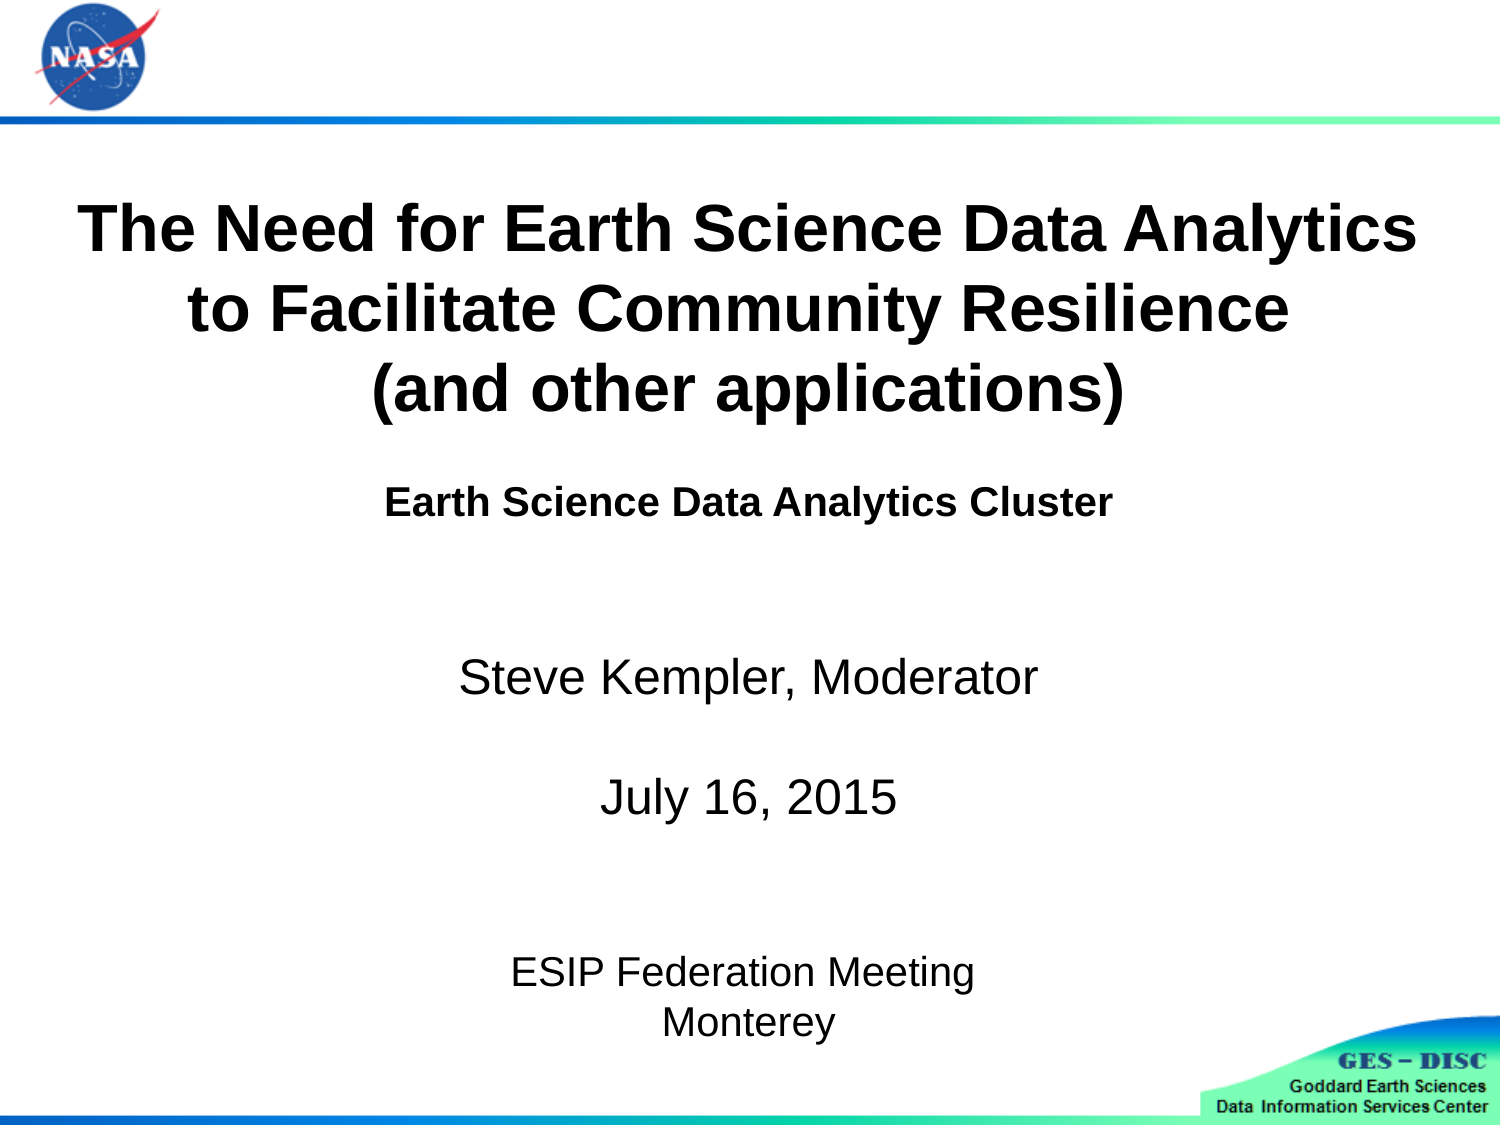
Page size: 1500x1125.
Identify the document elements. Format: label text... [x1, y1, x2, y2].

text_box The Need for Earth Science Data Analytics to Facilitate Community Resilience (and other applications) Earth Science Data Analytics Cluster Steve Kempler, Moderator July 16, 2015 ESIP Federation Meeting Monterey [46, 169, 1452, 734]
text_box [0, 1, 1500, 1125]
